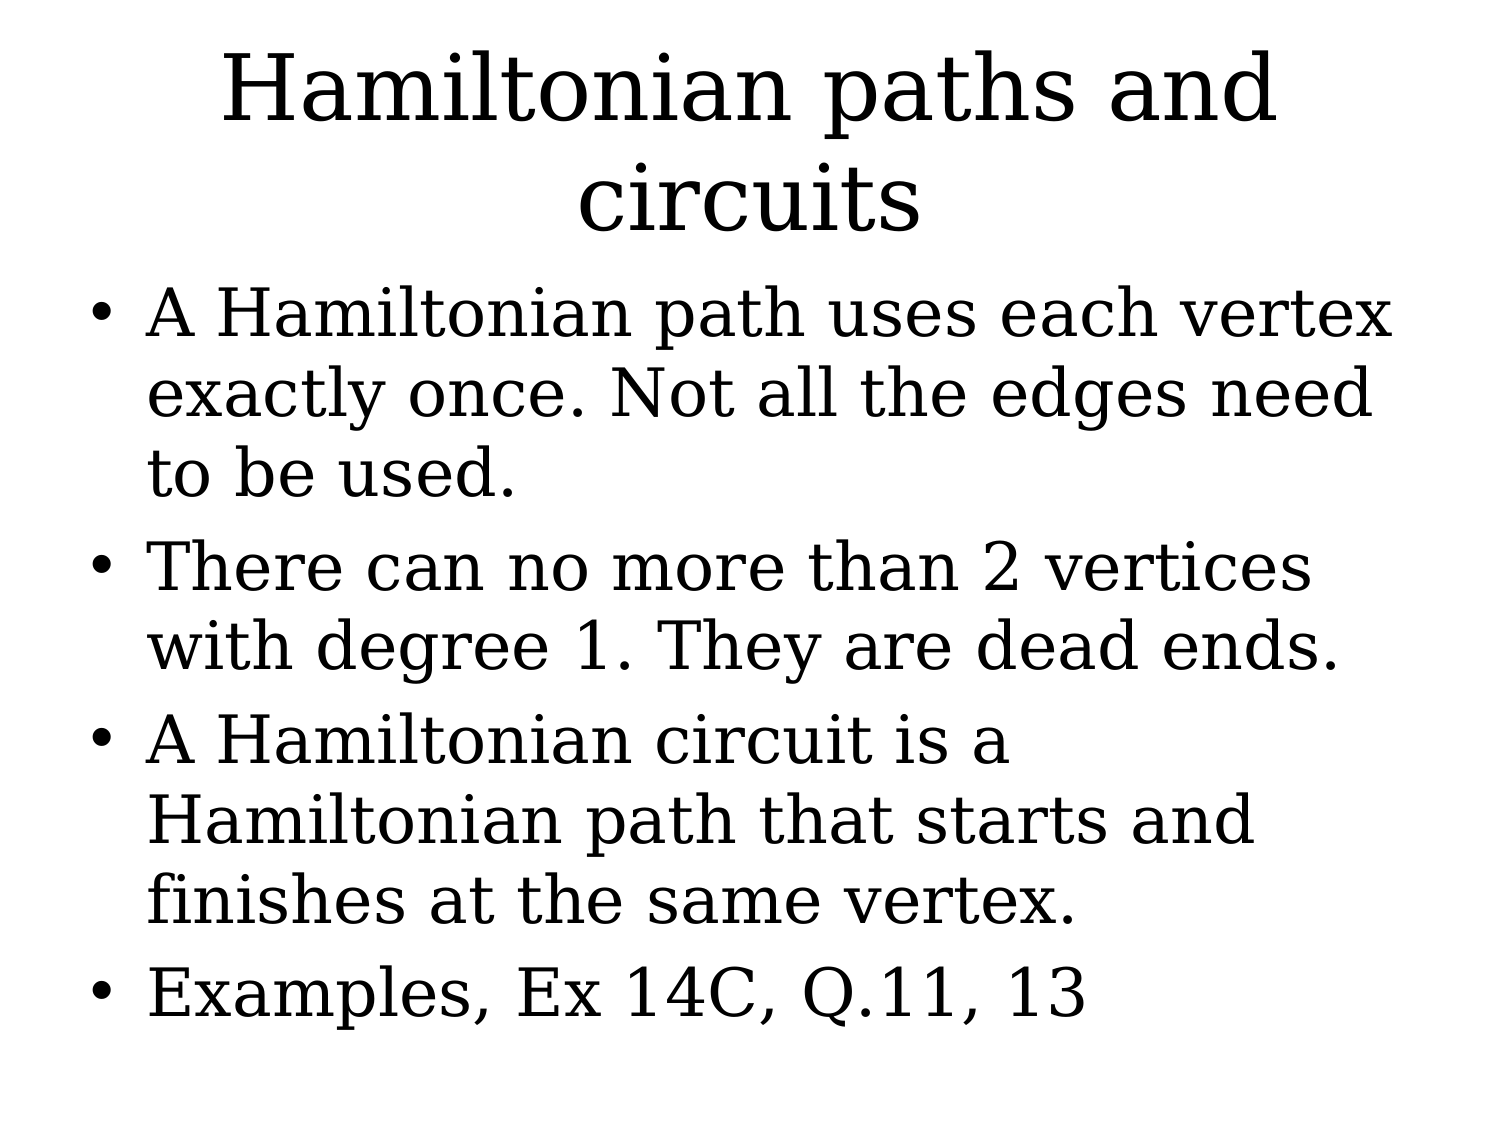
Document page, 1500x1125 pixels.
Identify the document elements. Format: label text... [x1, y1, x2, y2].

title Hamiltonian paths and circuits [75, 45, 1425, 233]
list A Hamiltonian path uses each vertex exactly once. Not all the edges need to be used. There can no more than 2 vertices with degree 1. They are dead ends. A Hamiltonian circuit is a Hamiltonian path that starts and finishes at the same vertex. Examples, Ex 14C, Q.11, 13 [75, 262, 1425, 1005]
